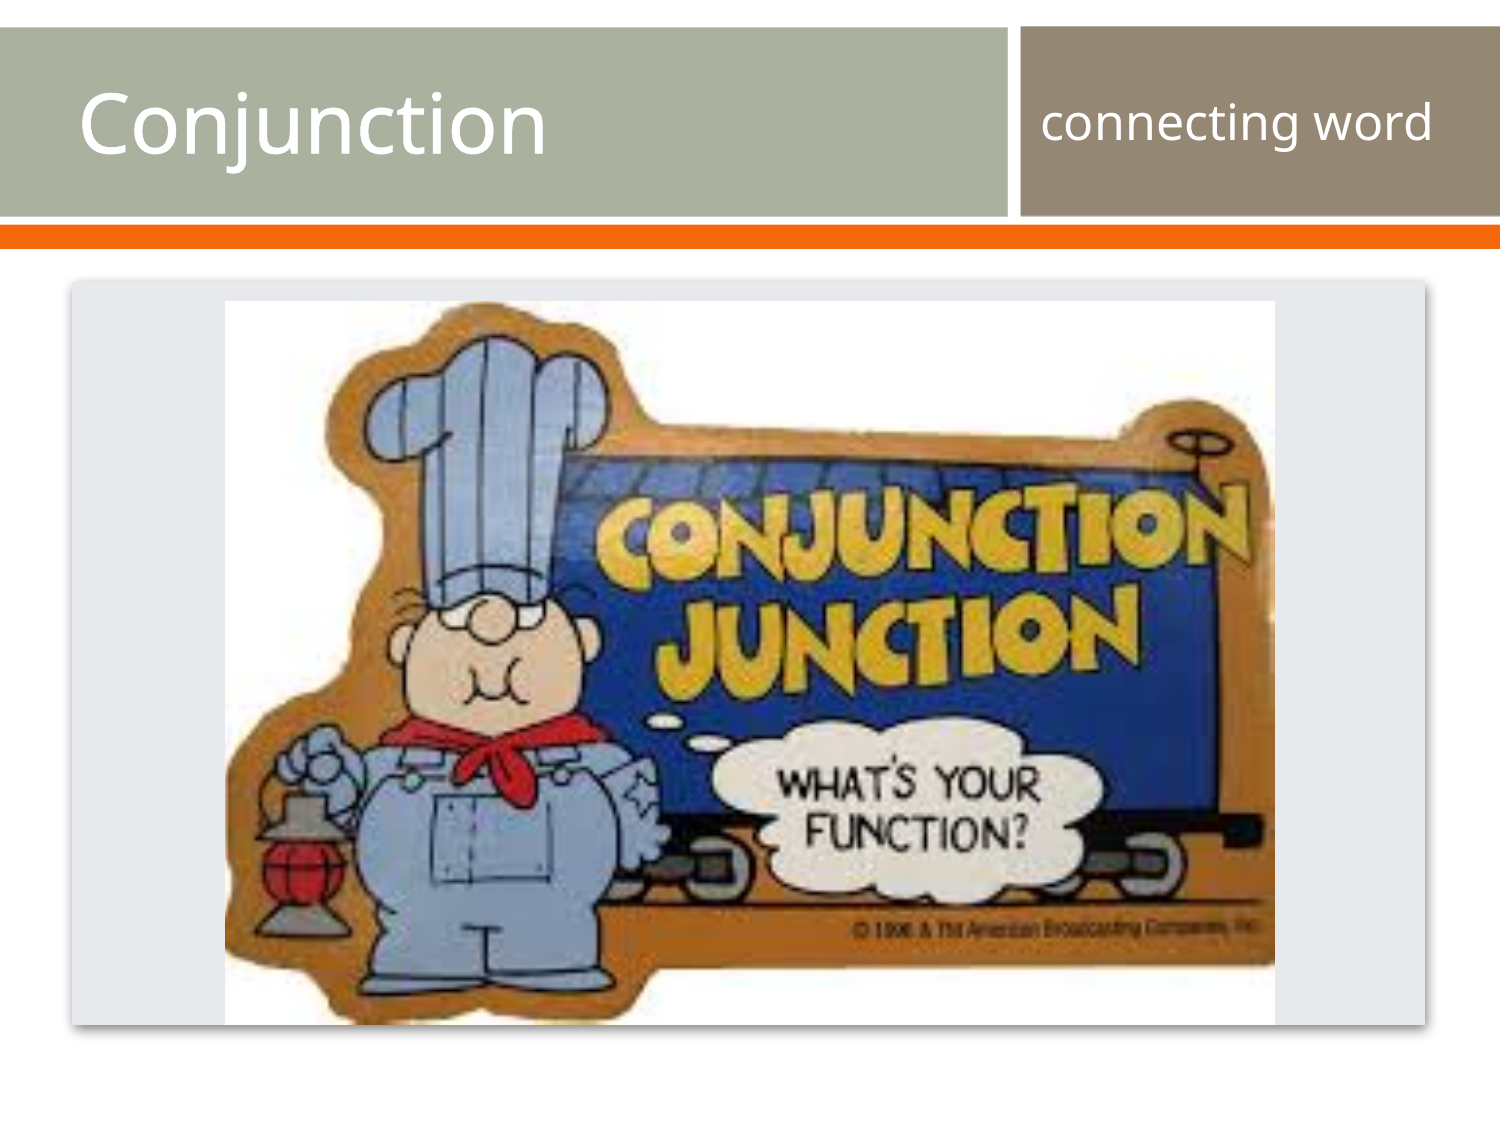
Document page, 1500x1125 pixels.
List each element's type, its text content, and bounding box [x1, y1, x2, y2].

list connecting word [1025, 37, 1488, 203]
title Conjunction [62, 37, 988, 203]
picture [71, 281, 1426, 1026]
